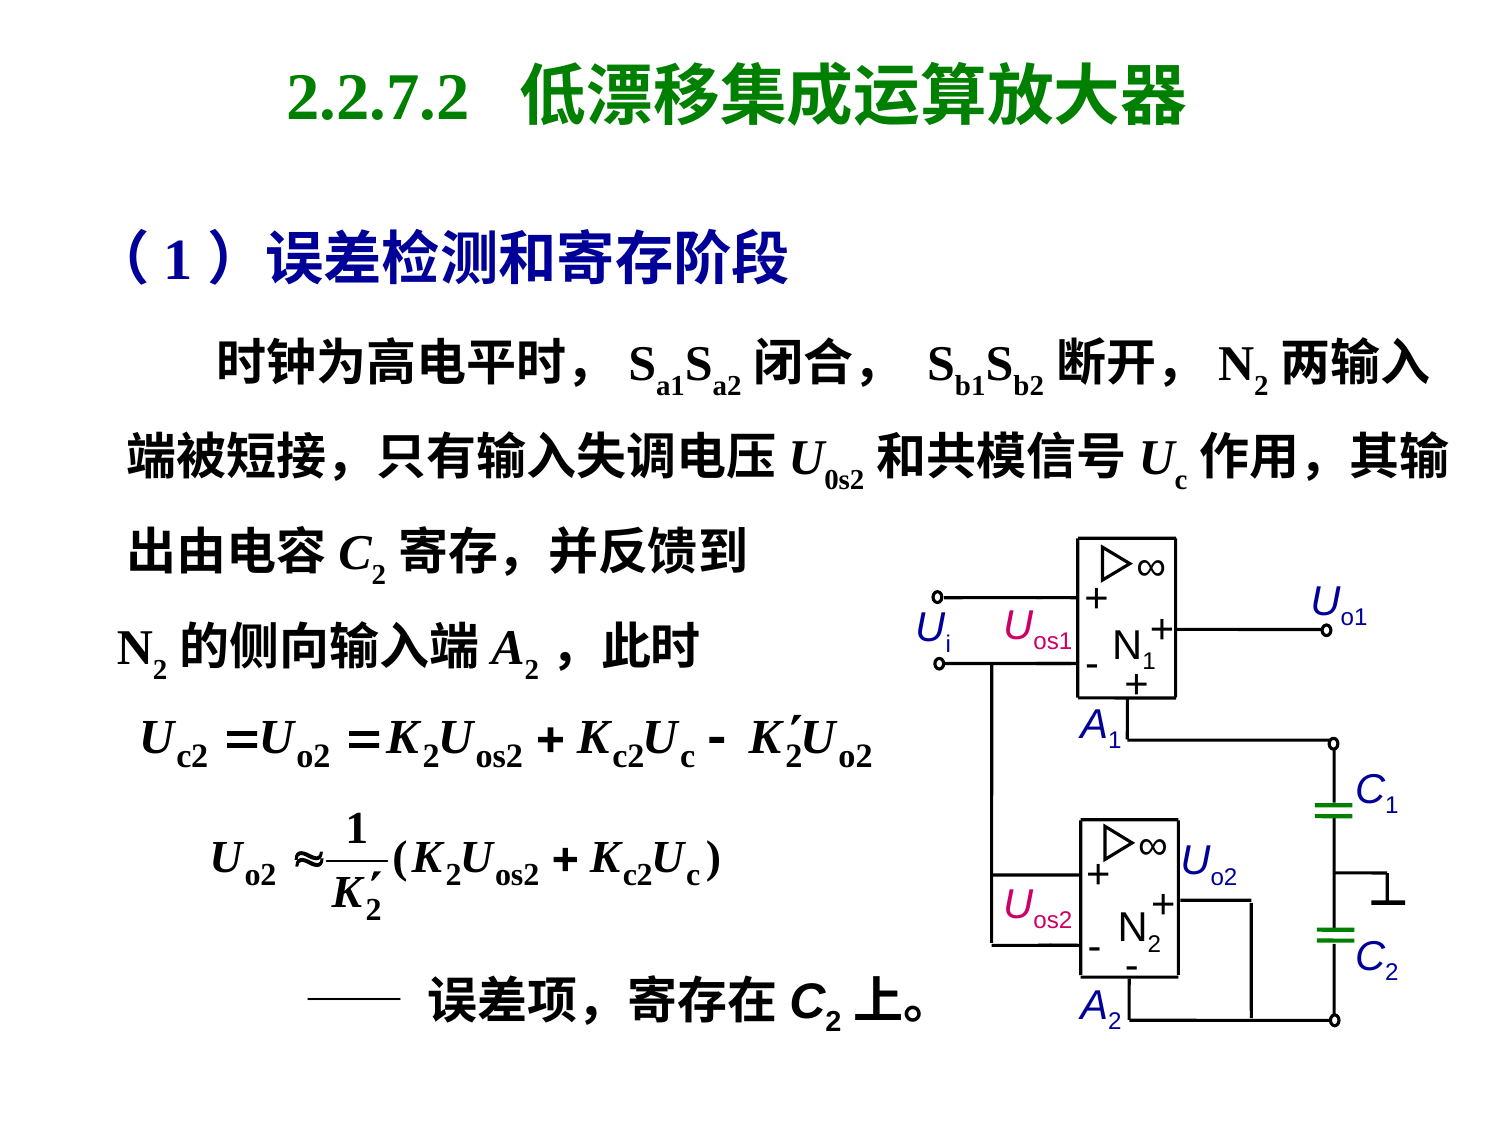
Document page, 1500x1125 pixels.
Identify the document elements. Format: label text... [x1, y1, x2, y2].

list （1）误差检测和寄存阶段 时钟为高电平时，Sa1Sa2闭合， Sb1Sb2断开，N2两输入 端被短接，只有输入失调电压U0s2和共模信号Uc作用，其输 出由电容C2寄存，并反馈到 N2的侧向输入端A2，此时 [76, 199, 1490, 669]
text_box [915, 538, 1447, 1036]
title 2.2.7.2 低漂移集成运算放大器 [40, 20, 1392, 209]
text_box —— 误差项，寄存在C2上。 [289, 947, 1235, 1045]
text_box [206, 800, 727, 929]
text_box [135, 708, 881, 776]
